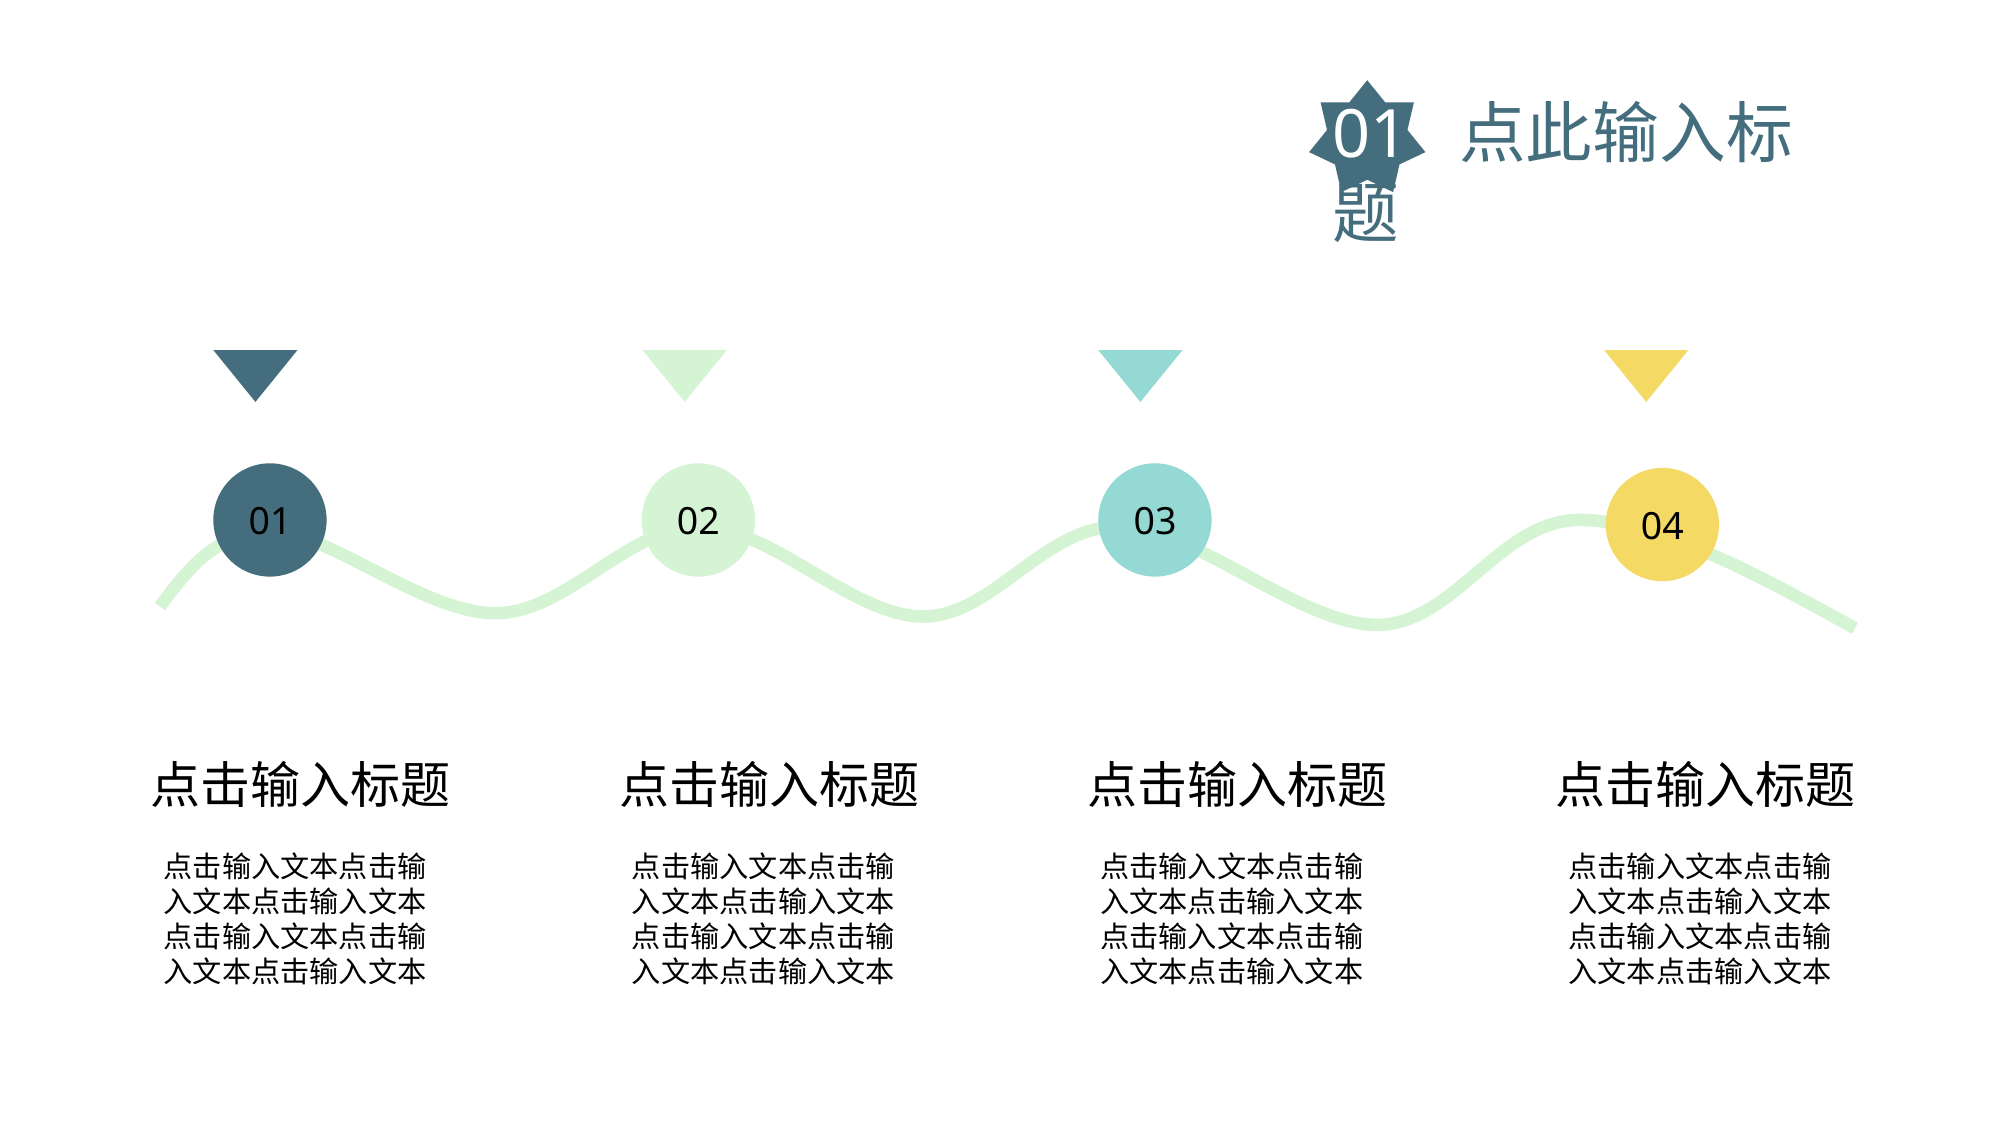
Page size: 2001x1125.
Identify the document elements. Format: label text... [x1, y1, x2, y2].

text_box 04 [1604, 466, 1721, 583]
text_box 03 [1097, 462, 1213, 578]
text_box 点击输入文本点击输入文本点击输入文本 点击输入文本点击输入文本点击输入文本 [608, 841, 919, 1031]
text_box 点击输入标题 [136, 746, 478, 822]
text_box 02 [640, 462, 757, 578]
text_box 点击输入文本点击输入文本点击输入文本 点击输入文本点击输入文本点击输入文本 [1544, 841, 1856, 1031]
text_box [1601, 348, 1691, 404]
text_box [640, 348, 729, 404]
text_box 点击输入文本点击输入文本点击输入文本 点击输入文本点击输入文本点击输入文本 [139, 841, 451, 1031]
text_box 01 [212, 462, 328, 578]
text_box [1309, 80, 1870, 193]
text_box 点击输入标题 [1072, 746, 1415, 822]
text_box [1096, 348, 1185, 404]
text_box [211, 348, 300, 404]
text_box 点击输入标题 [1541, 746, 1883, 822]
text_box 点击输入文本点击输入文本点击输入文本 点击输入文本点击输入文本点击输入文本 [1076, 841, 1387, 1031]
text_box [159, 518, 1856, 630]
text_box 点击输入标题 [604, 746, 947, 822]
